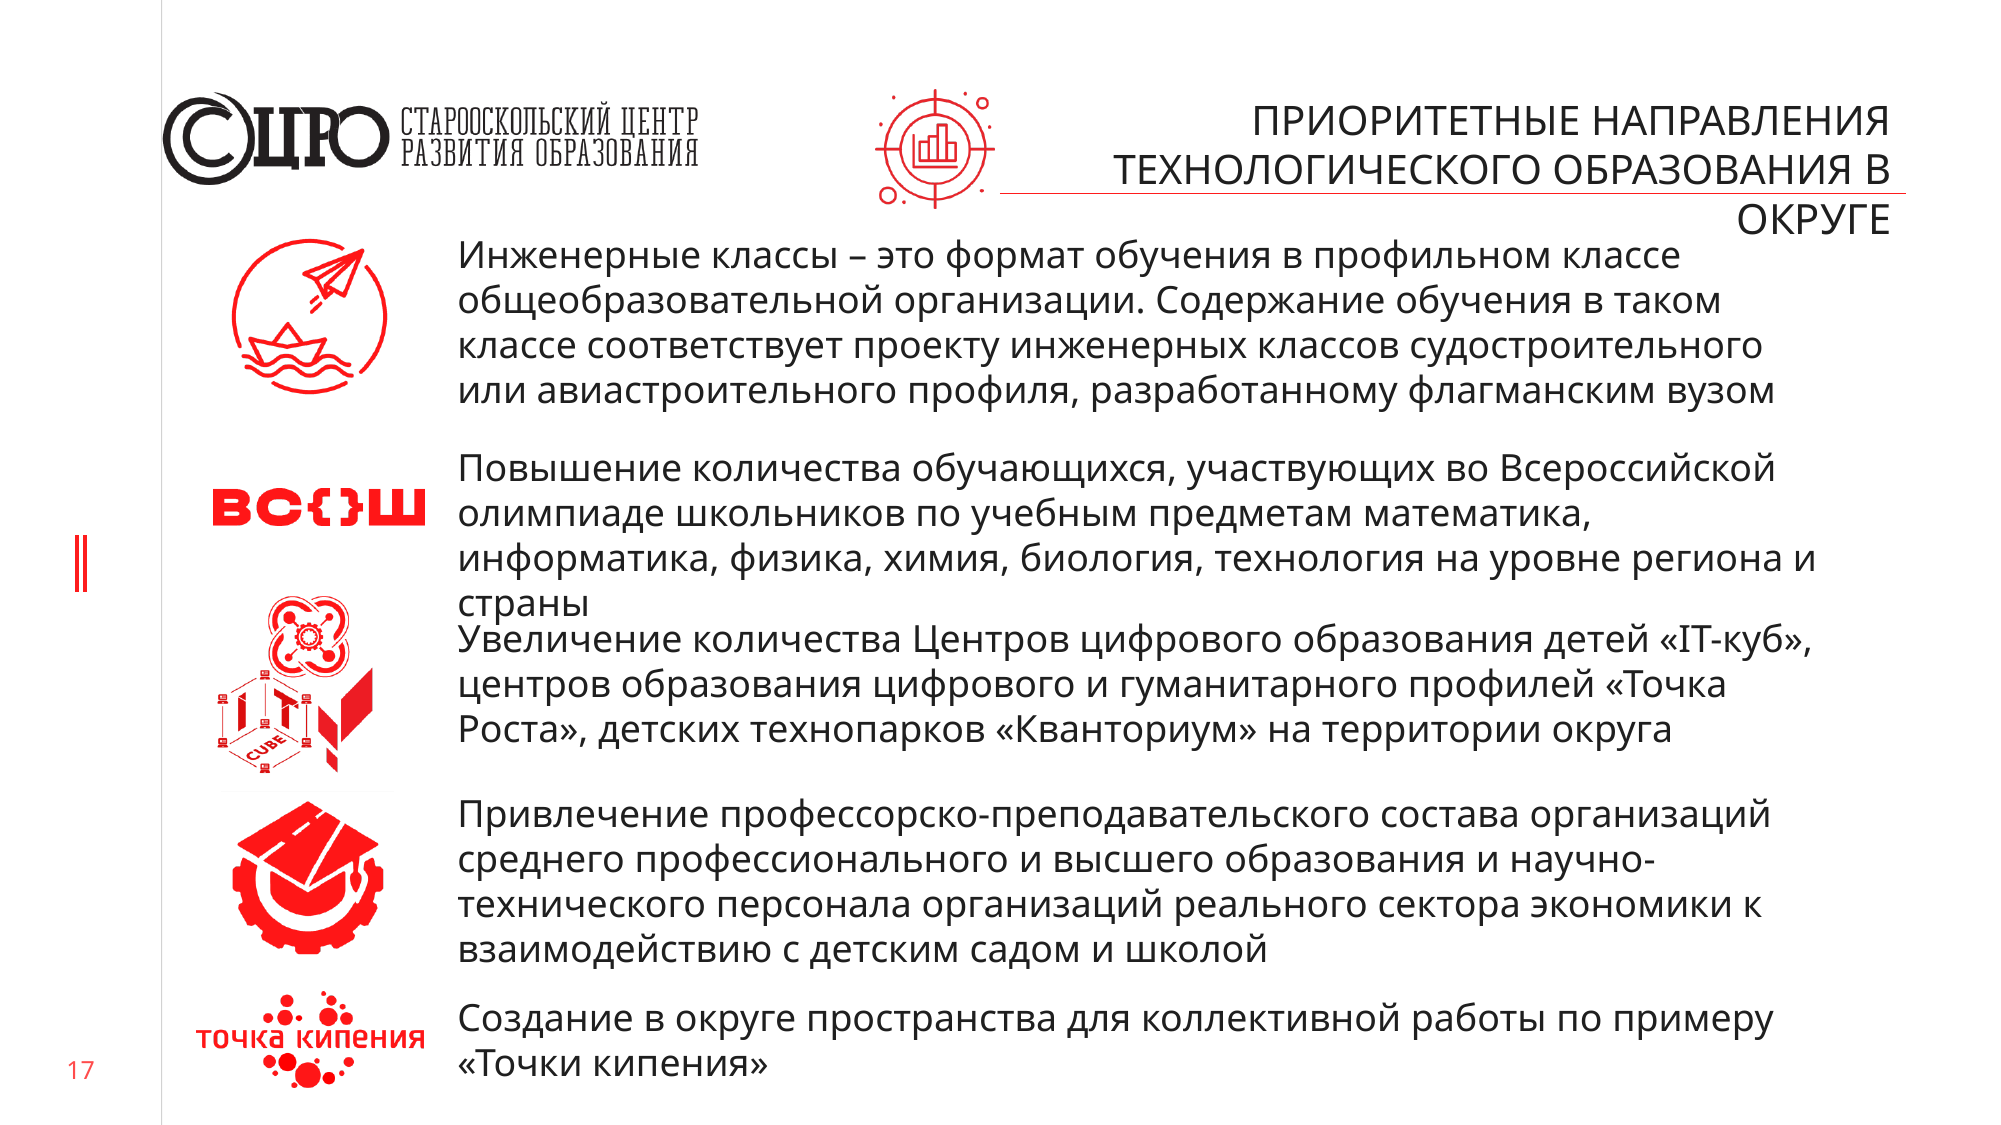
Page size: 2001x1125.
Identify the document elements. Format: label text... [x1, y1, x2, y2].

text_box Привлечение профессорско-преподавательского состава организаций среднего профессионального и высшего образования и научно-технического персонала организаций реального сектора экономики к взаимодействию с детским садом и школой [442, 782, 1859, 978]
picture [196, 991, 424, 1088]
picture [875, 89, 995, 209]
slide_number 17 [38, 1052, 123, 1091]
picture [213, 488, 425, 526]
text_box Создание в округе пространства для коллективной работы по примеру «Точки кипения» [442, 986, 1859, 1091]
text_box Повышение количества обучающихся, участвующих во Всероссийской олимпиаде школьников по учебным предметам математика, информатика, физика, химия, биология, технология на уровне региона и страны [442, 436, 1859, 607]
picture [162, 92, 698, 185]
picture [229, 236, 388, 395]
text_box Инженерные классы – это формат обучения в профильном классе общеобразовательной организации. Содержание обучения в таком классе соответствует проекту инженерных классов судостроительного или авиастроительного профиля, разработанному флагманским вузом [442, 224, 1859, 419]
picture [211, 561, 416, 965]
text_box Увеличение количества Центров цифрового образования детей «IT-куб», центров образования цифрового и гуманитарного профилей «Точка Роста», детских технопарков «Кванториум» на территории округа [442, 607, 1859, 758]
text_box ПРИОРИТЕТНЫЕ НАПРАВЛЕНИЯ ТЕХНОЛОГИЧЕСКОГО ОБРАЗОВАНИЯ В ОКРУГЕ [968, 87, 1907, 251]
